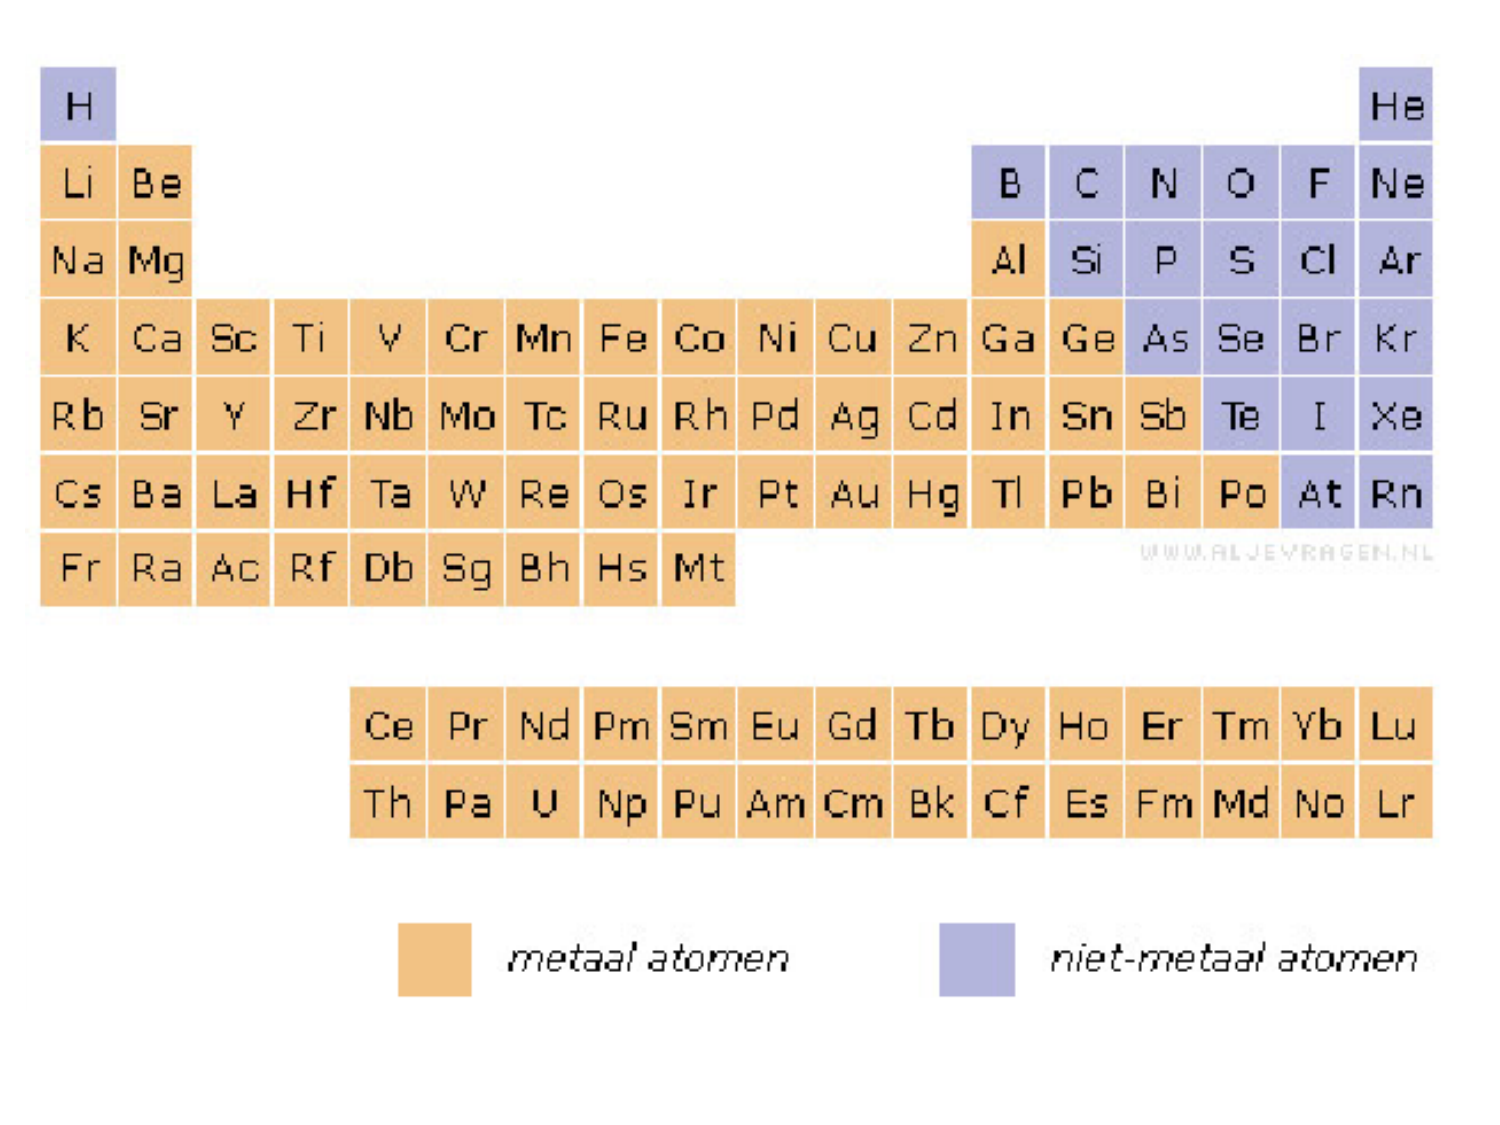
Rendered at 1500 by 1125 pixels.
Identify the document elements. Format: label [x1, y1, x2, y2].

picture [25, 54, 1448, 1011]
